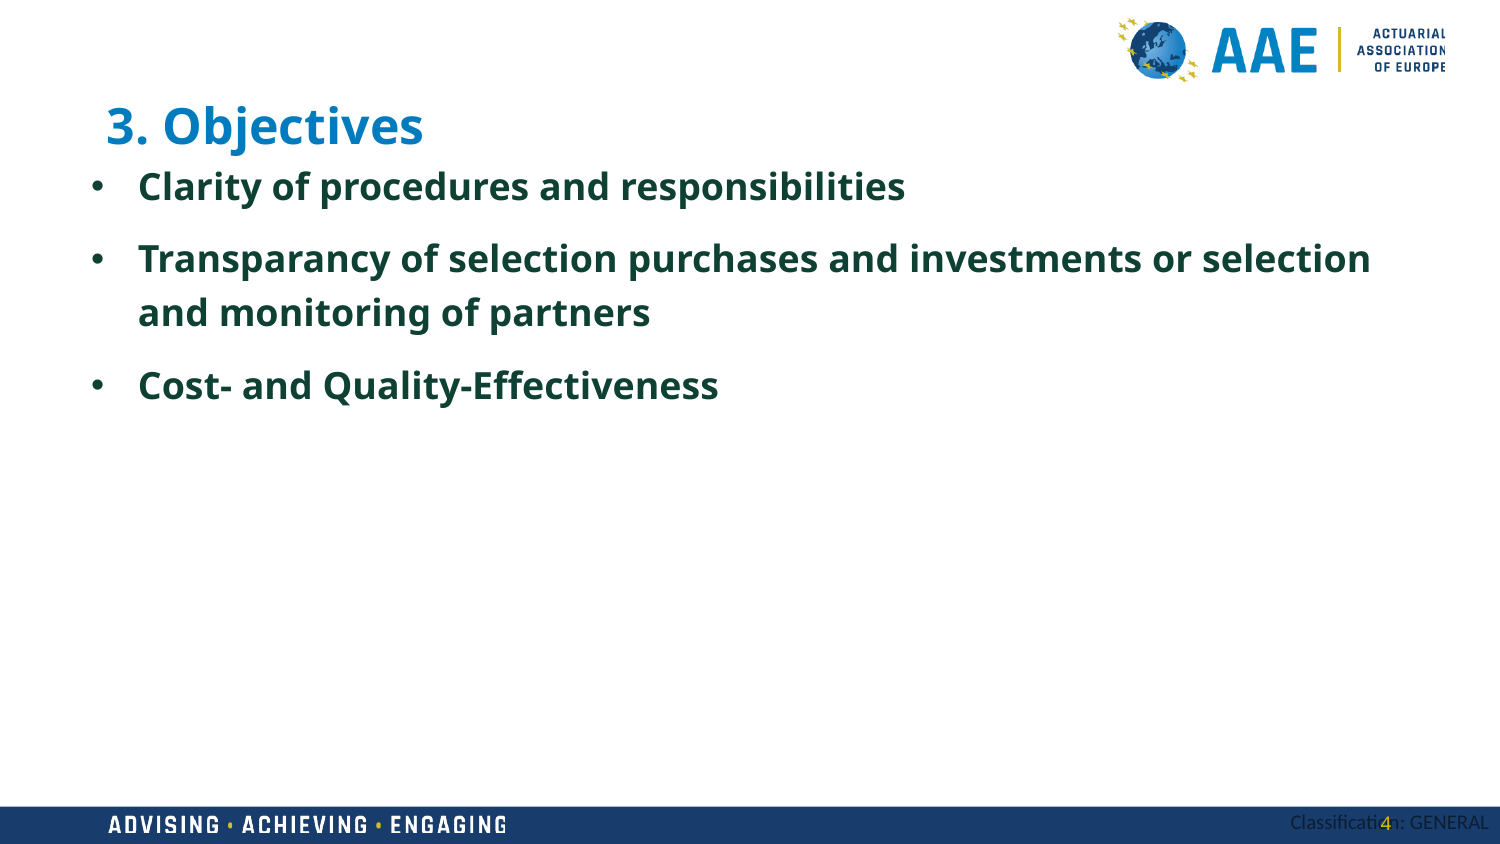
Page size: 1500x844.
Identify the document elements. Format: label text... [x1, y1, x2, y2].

title 3. Objectives [106, 94, 1392, 175]
list Clarity of procedures and responsibilities Transparancy of selection purchases and investments or selection and monitoring of partners Cost- and Quality-Effectiveness [91, 153, 1376, 795]
slide_number 4 [1102, 809, 1392, 842]
